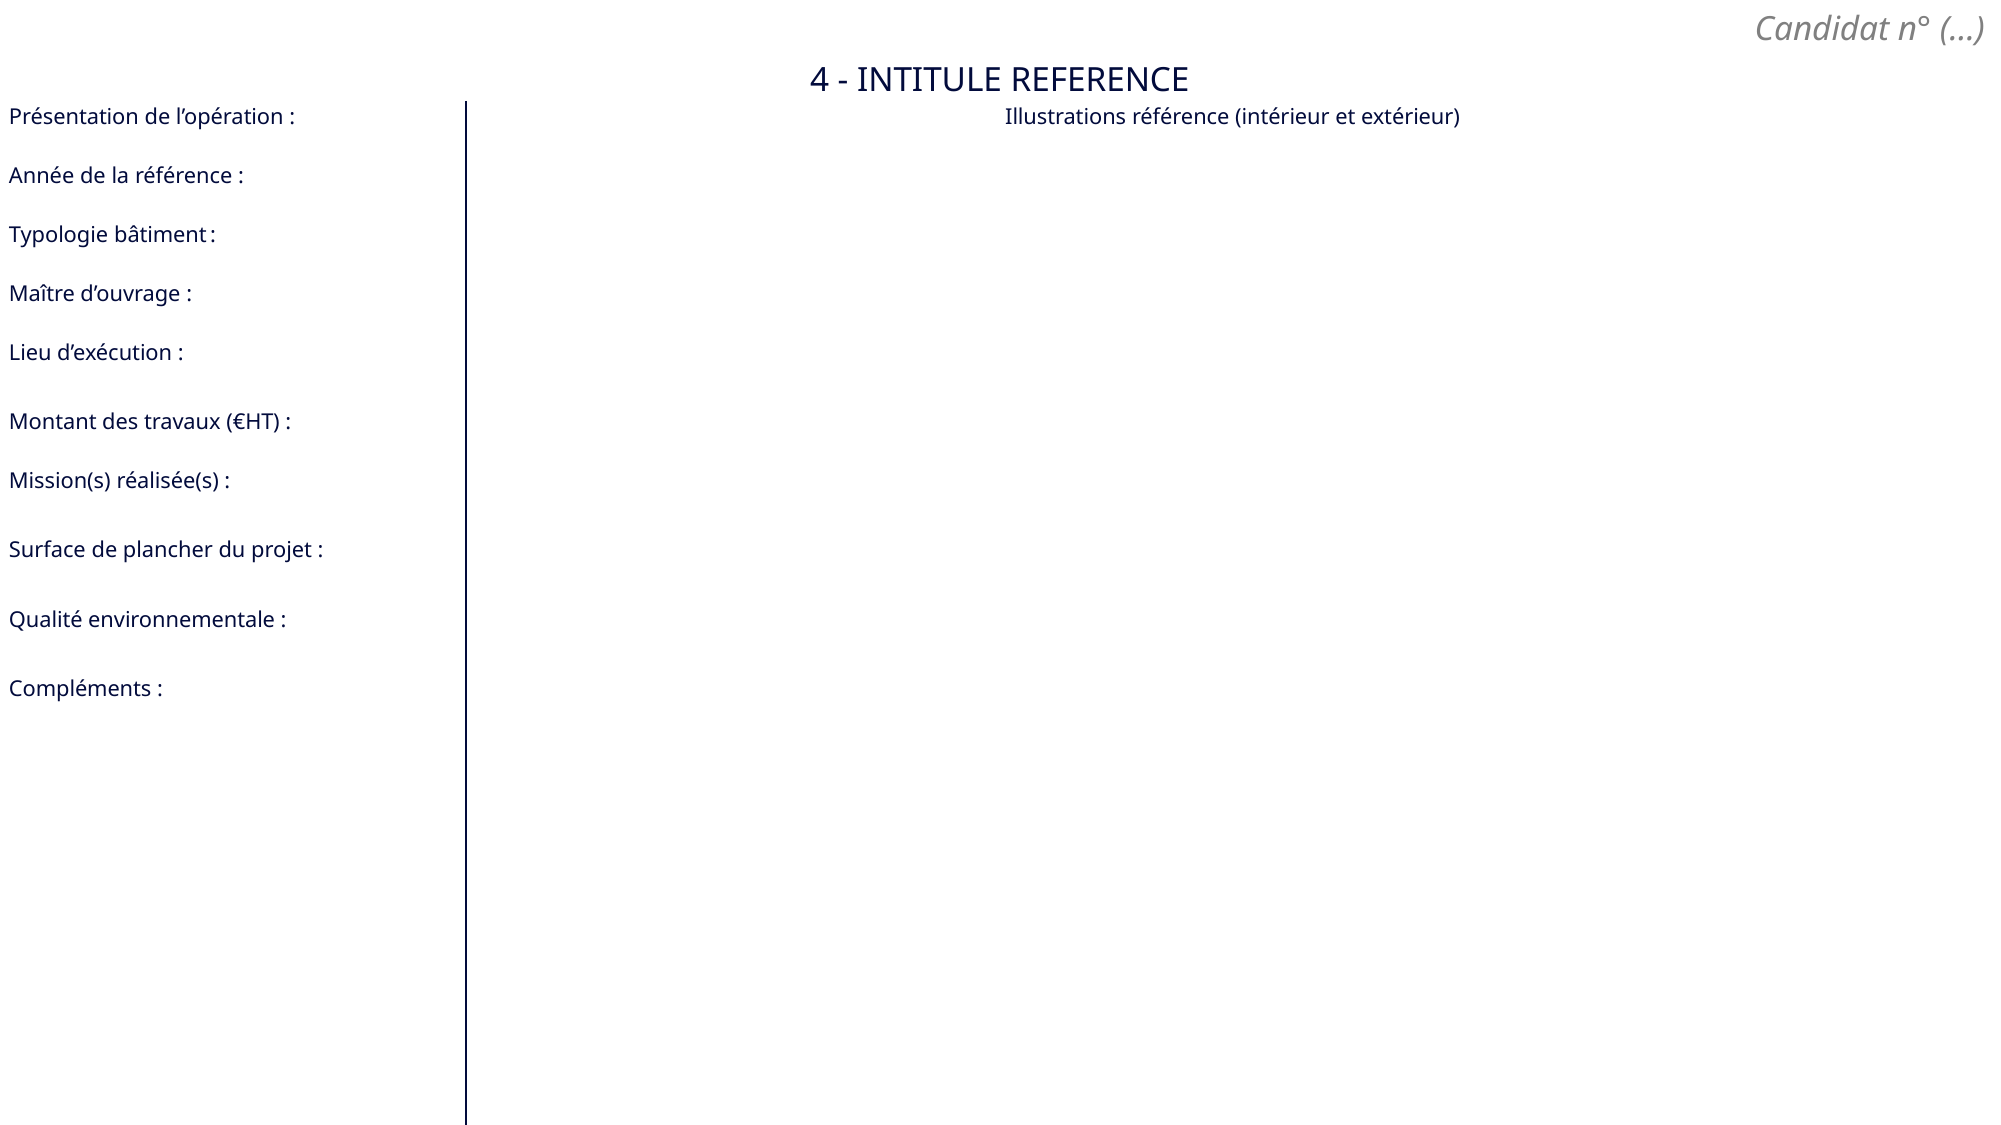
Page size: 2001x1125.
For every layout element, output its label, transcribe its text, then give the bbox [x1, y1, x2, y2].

table_cell Présentation de l’opération : Année de la référence : Typologie bâtiment : Maître d’ouvrage : Lieu d’exécution : Montant des travaux (€HT) : Mission(s) réalisée(s) : Surface de plancher du projet : Qualité environnementale : Compléments : [0, 101, 465, 1125]
table_cell Illustrations référence (intérieur et extérieur) [467, 101, 2000, 1125]
text_box Candidat n° (…) [1642, 0, 2000, 55]
table_header 4 - INTITULE REFERENCE [0, 56, 2000, 101]
